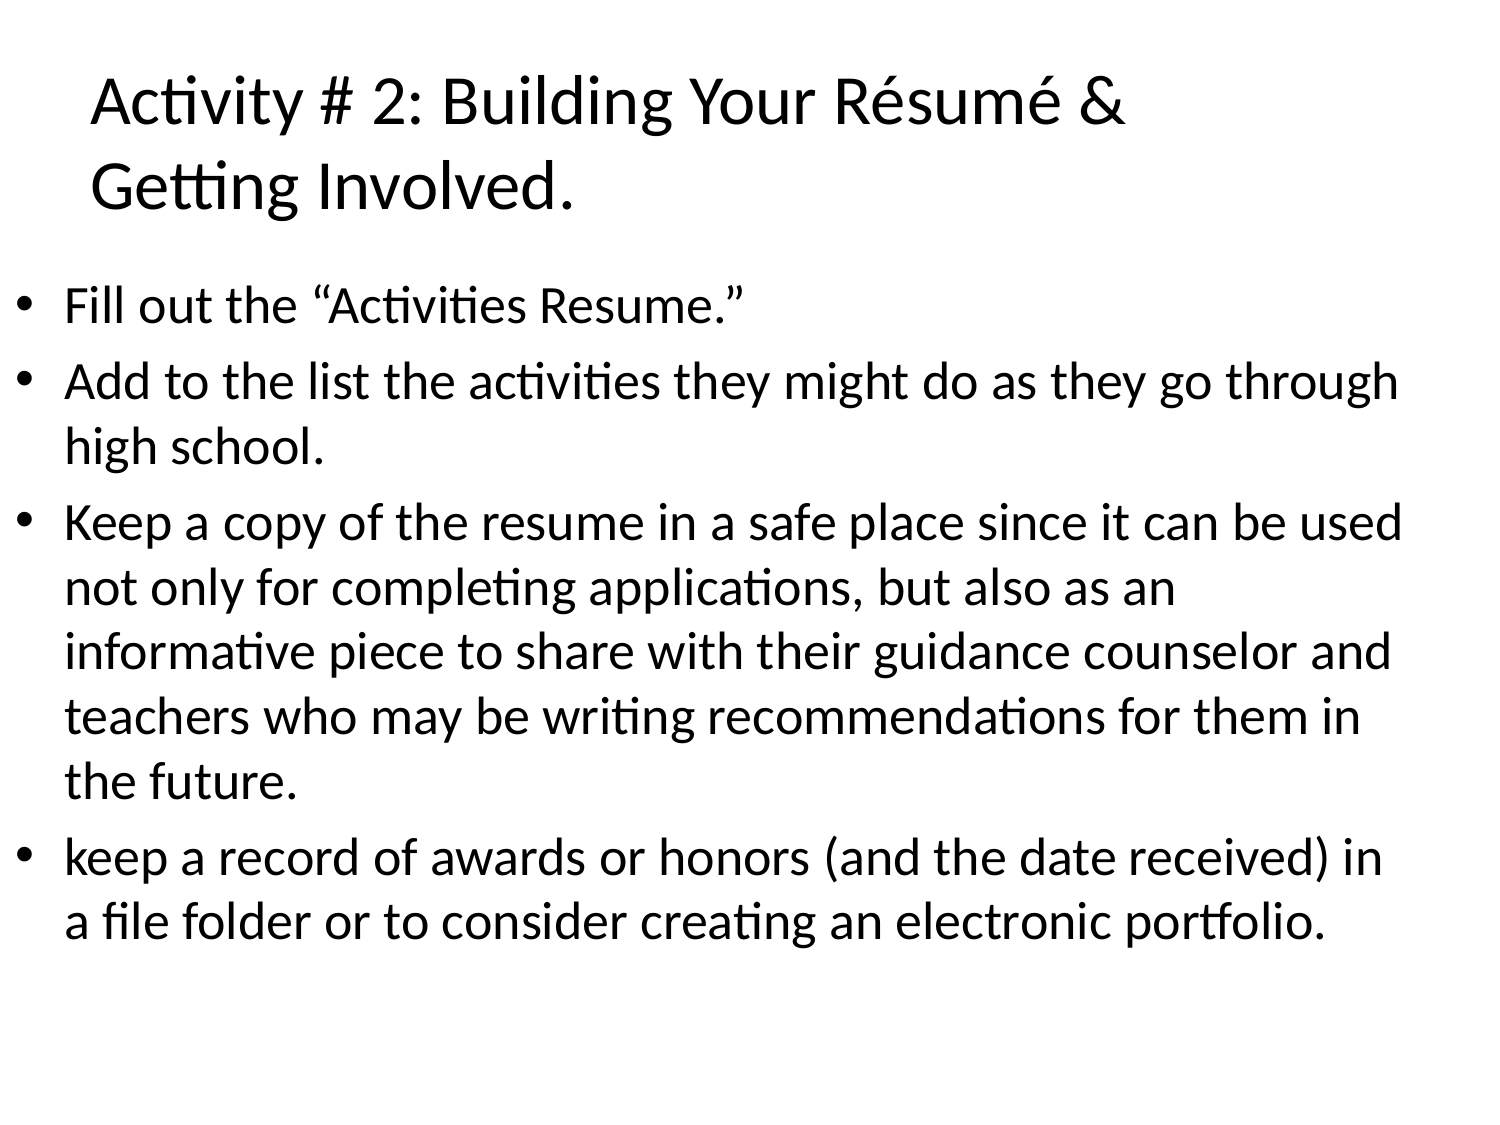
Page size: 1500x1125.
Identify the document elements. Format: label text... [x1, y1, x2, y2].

title Activity # 2: Building Your Résumé & Getting Involved. [75, 45, 1425, 233]
list Fill out the “Activities Resume.” Add to the list the activities they might do as they go through high school. Keep a copy of the resume in a safe place since it can be used not only for completing applications, but also as an informative piece to share with their guidance counselor and teachers who may be writing recommendations for them in the future. keep a record of awards or honors (and the date received) in a file folder or to consider creating an electronic portfolio. [0, 262, 1425, 1005]
